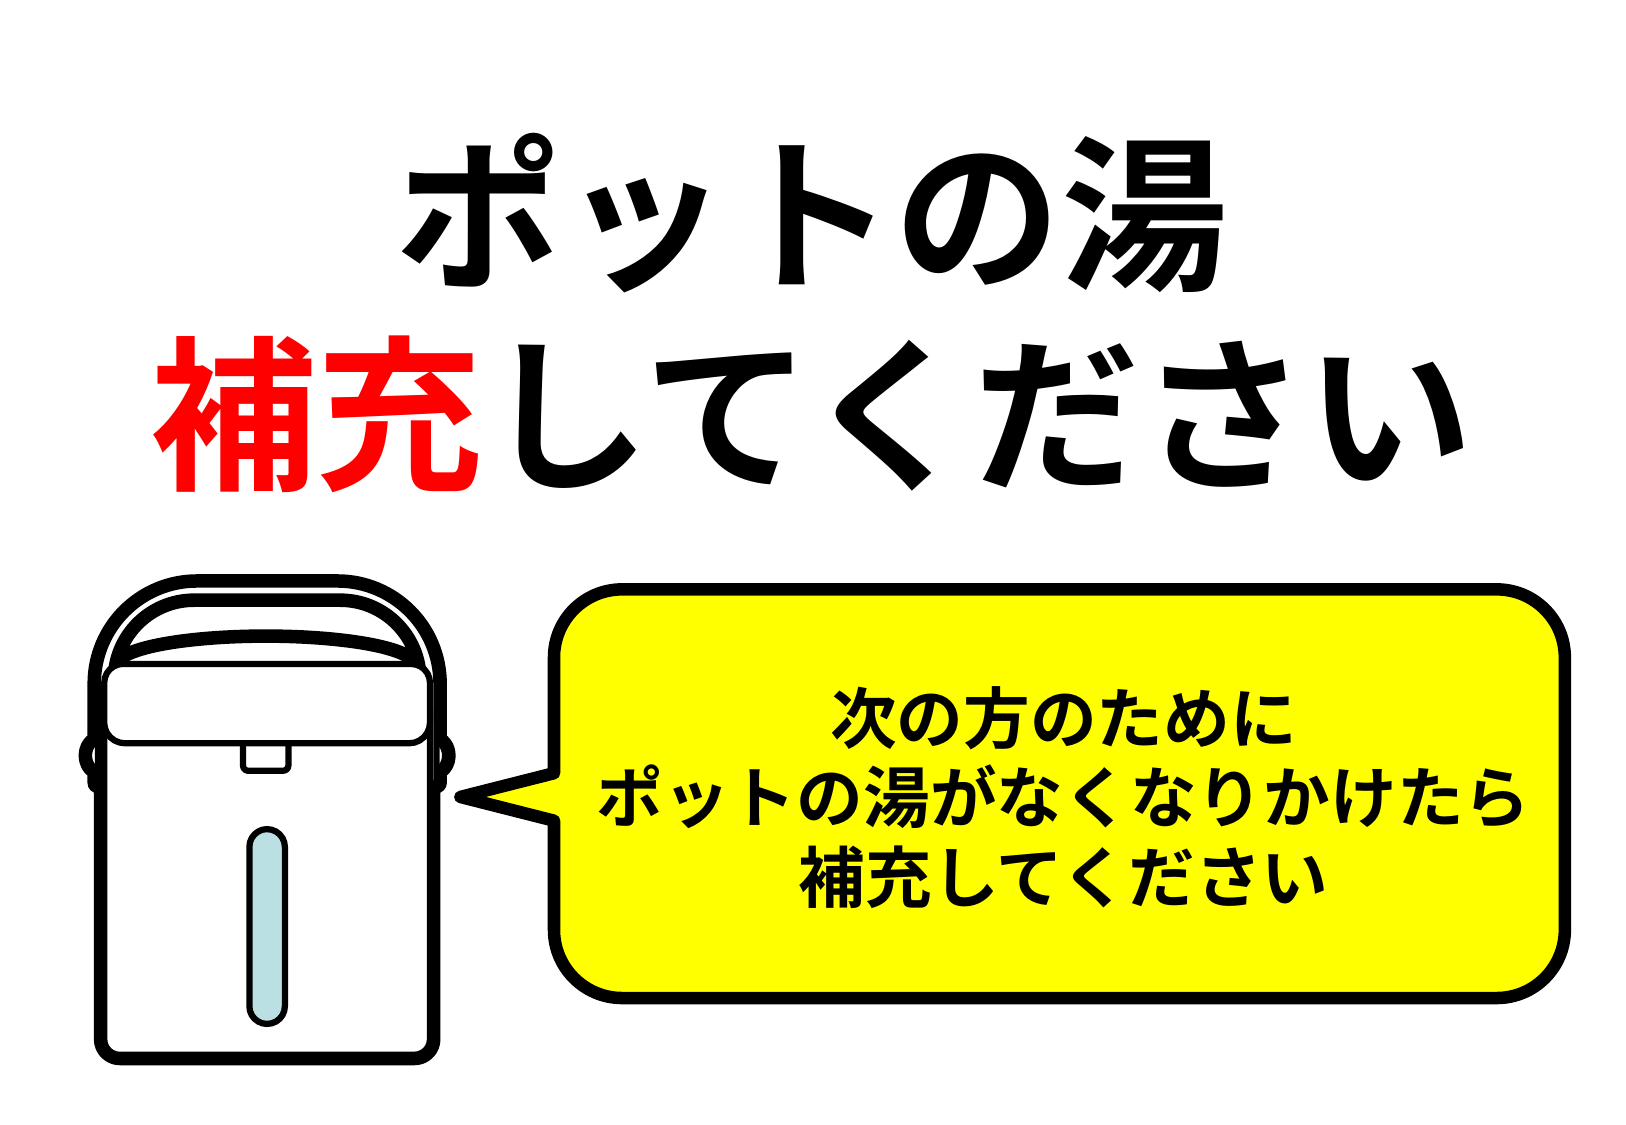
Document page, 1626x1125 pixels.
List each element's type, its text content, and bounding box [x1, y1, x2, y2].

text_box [88, 584, 446, 1056]
text_box [458, 587, 1567, 1001]
text_box 次の方のために ポットの湯がなくなりかけたら 補充してください [568, 668, 1559, 924]
text_box ポットの湯 補充してください [58, 103, 1565, 518]
